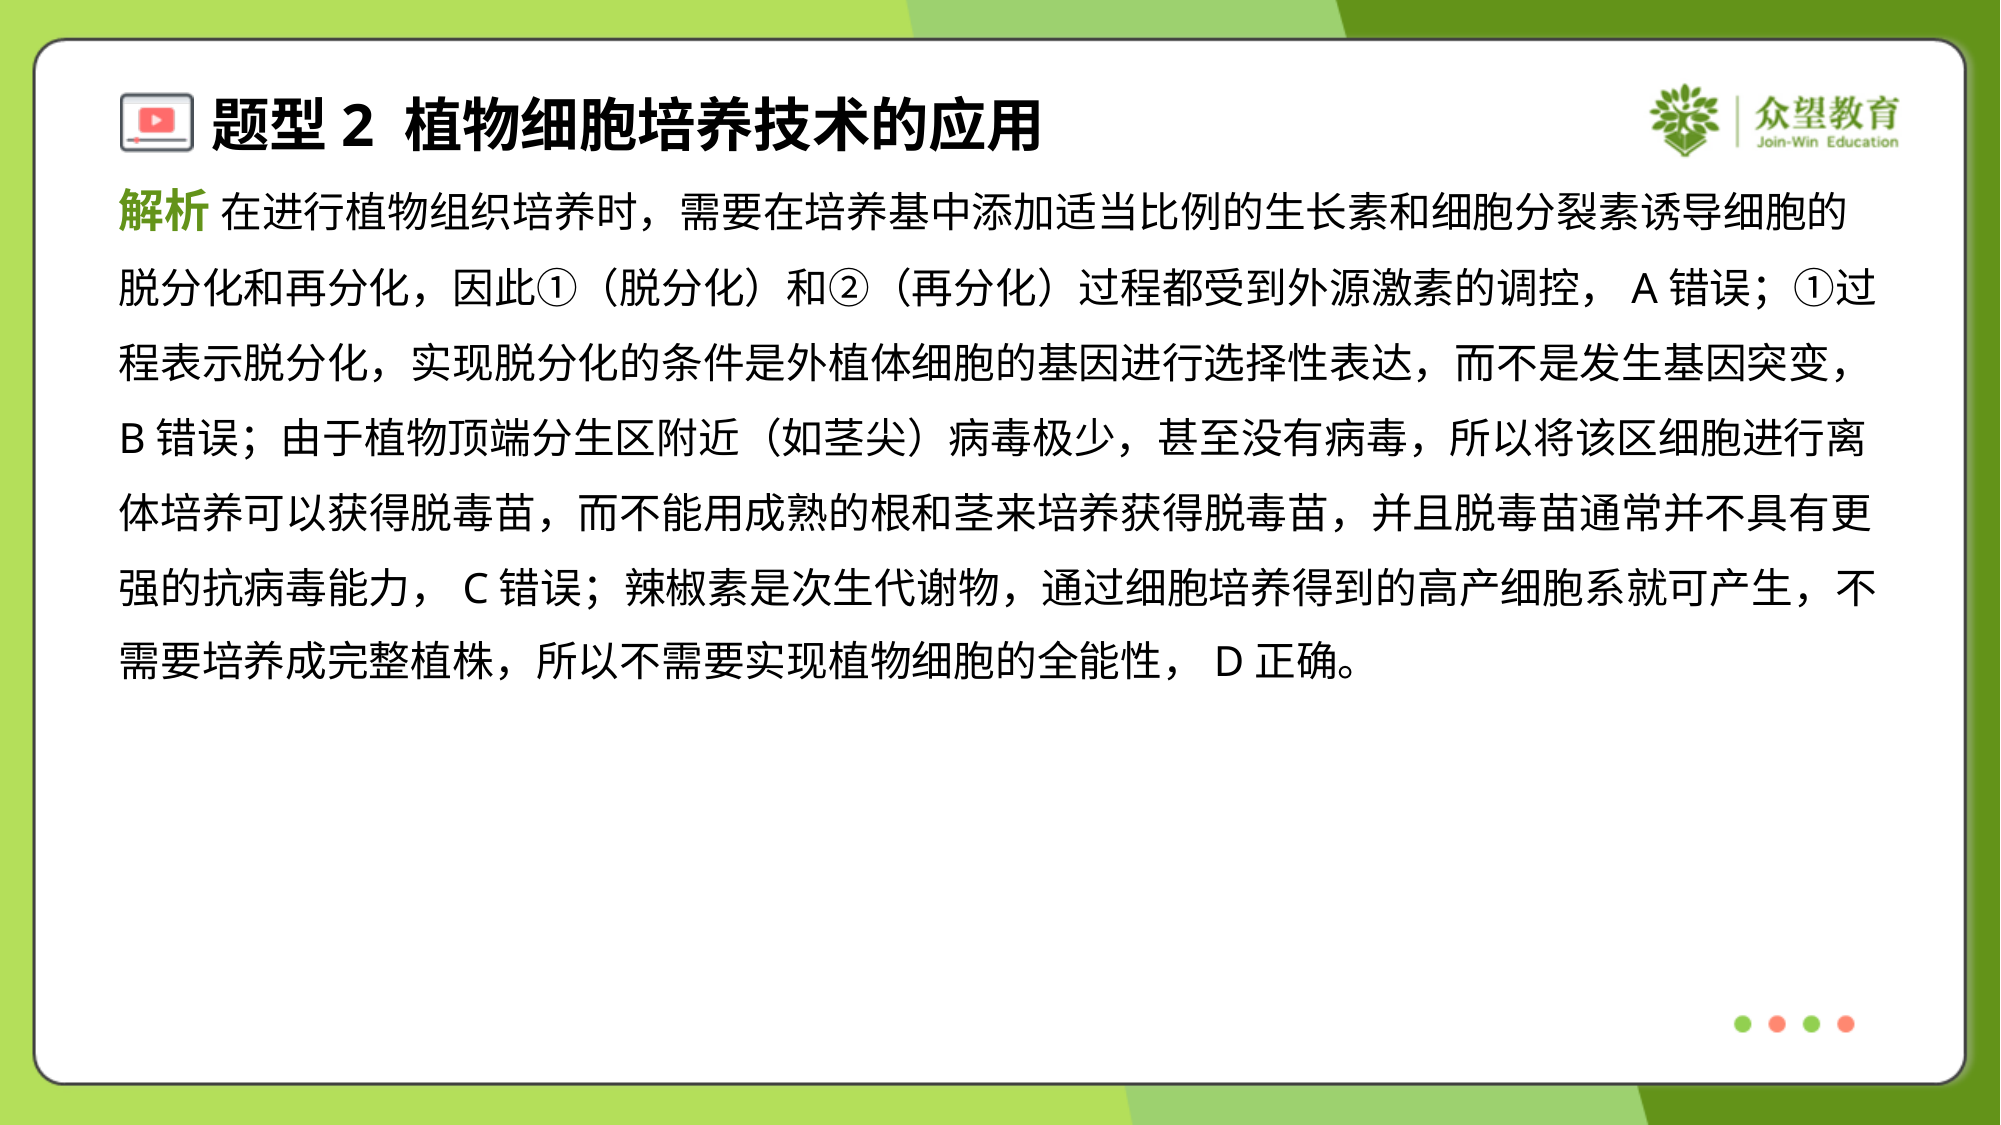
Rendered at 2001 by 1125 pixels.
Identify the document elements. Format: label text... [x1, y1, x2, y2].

picture [0, 0, 2000, 1125]
text_box 解析 在进行植物组织培养时，需要在培养基中添加适当比例的生长素和细胞分裂素诱导细胞的 脱分化和再分化，因此①（脱分化）和②（再分化）过程都受到外源激素的调控，A错误；①过 程表示脱分化，实现脱分化的条件是外植体细胞的基因进行选择性表达，而不是发生基因突变， B错误；由于植物顶端分生区附近（如茎尖）病毒极少，甚至没有病毒，所以将该区细胞进行离 体培养可以获得脱毒苗，而不能用成熟的根和茎来培养获得脱毒苗，并且脱毒苗通常并不具有更 强的抗病毒能力，C错误；辣椒素是次生代谢物，通过细胞培养得到的高产细胞系就可产生，不 需要培养成完整植株，所以不需要实现植物细胞的全能性，D正确。 [118, 159, 1883, 677]
